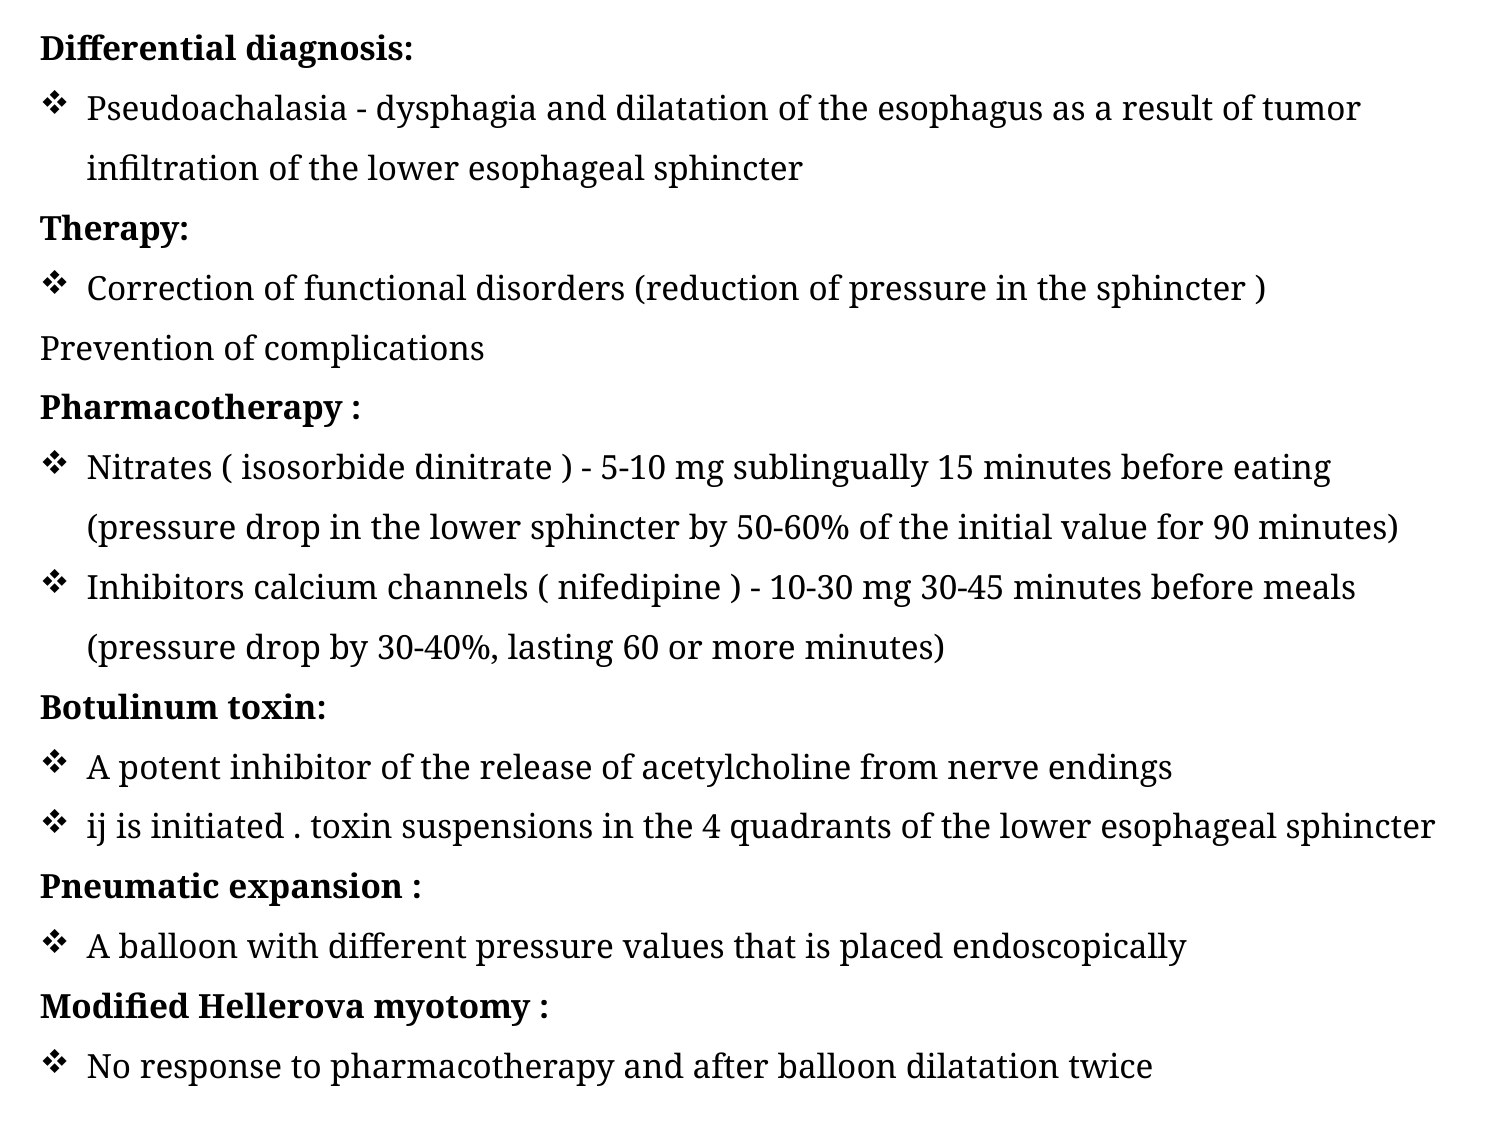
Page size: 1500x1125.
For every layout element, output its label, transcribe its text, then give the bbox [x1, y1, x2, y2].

text_box Differential diagnosis: Pseudoachalasia - dysphagia and dilatation of the esophagus as a result of tumor infiltration of the lower esophageal sphincter Therapy: Correction of functional disorders (reduction of pressure in the sphincter ) Prevention of complications Pharmacotherapy : Nitrates ( isosorbide dinitrate ) - 5-10 mg sublingually 15 minutes before eating (pressure drop in the lower sphincter by 50-60% of the initial value for 90 minutes) Inhibitors calcium channels ( nifedipine ) - 10-30 mg 30-45 minutes before meals (pressure drop by 30-40%, lasting 60 or more minutes) Botulinum toxin: A potent inhibitor of the release of acetylcholine from nerve endings ij is initiated . toxin suspensions in the 4 quadrants of the lower esophageal sphincter Pneumatic expansion : A balloon with different pressure values that is placed endoscopically Modified Hellerova myotomy : No response to pharmacotherapy and after balloon dilatation twice [24, 0, 1475, 1093]
